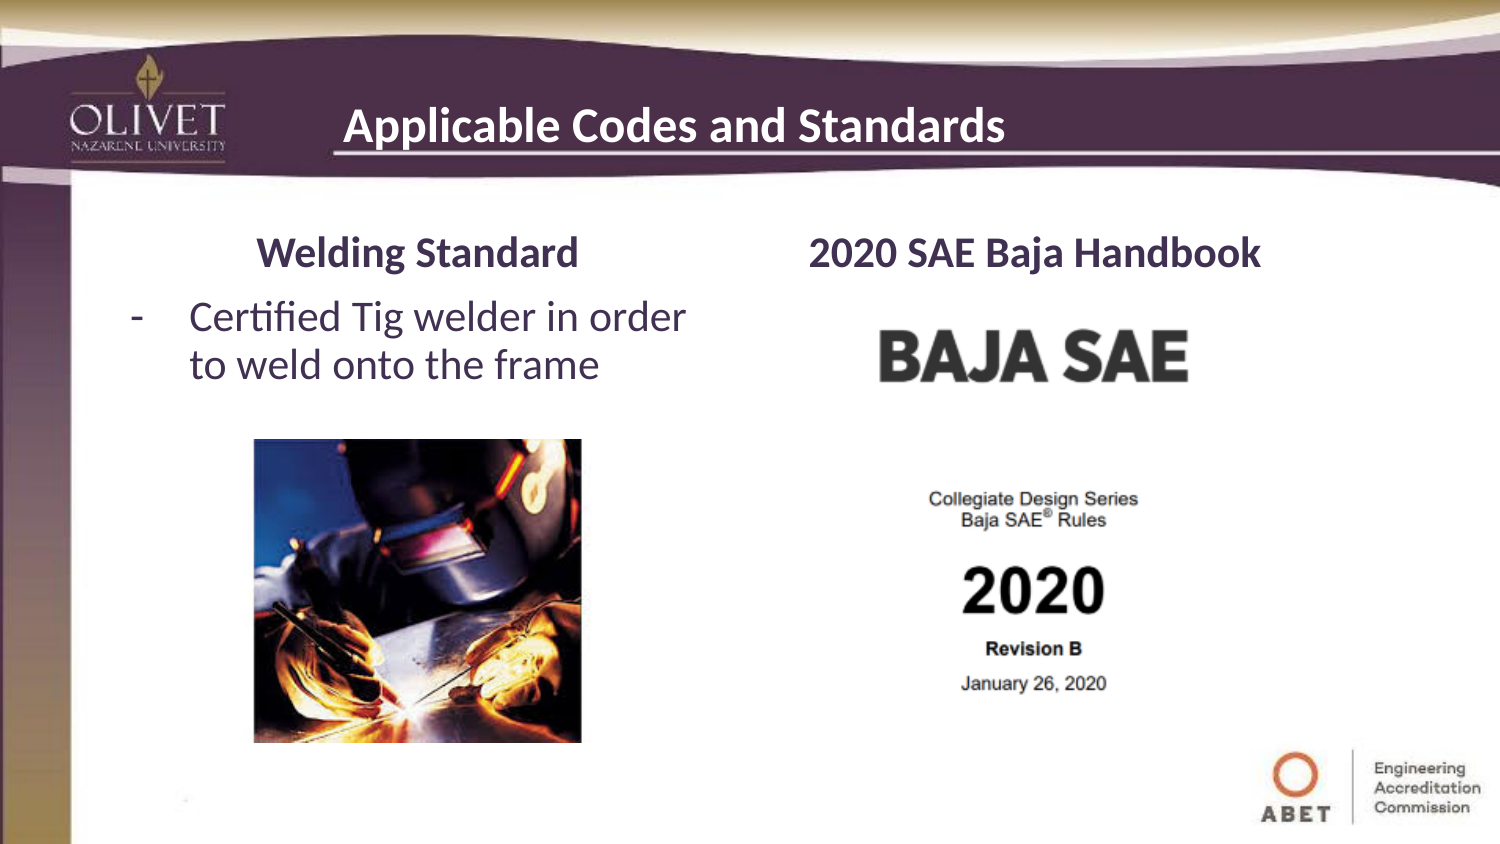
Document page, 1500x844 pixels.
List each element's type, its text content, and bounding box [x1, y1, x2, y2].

title Applicable Codes and Standards [331, 44, 1397, 208]
picture [0, 0, 1500, 844]
list Welding Standard Certified Tig welder in order to weld onto the frame [103, 224, 734, 760]
list 2020 SAE Baja Handbook [797, 224, 1280, 388]
